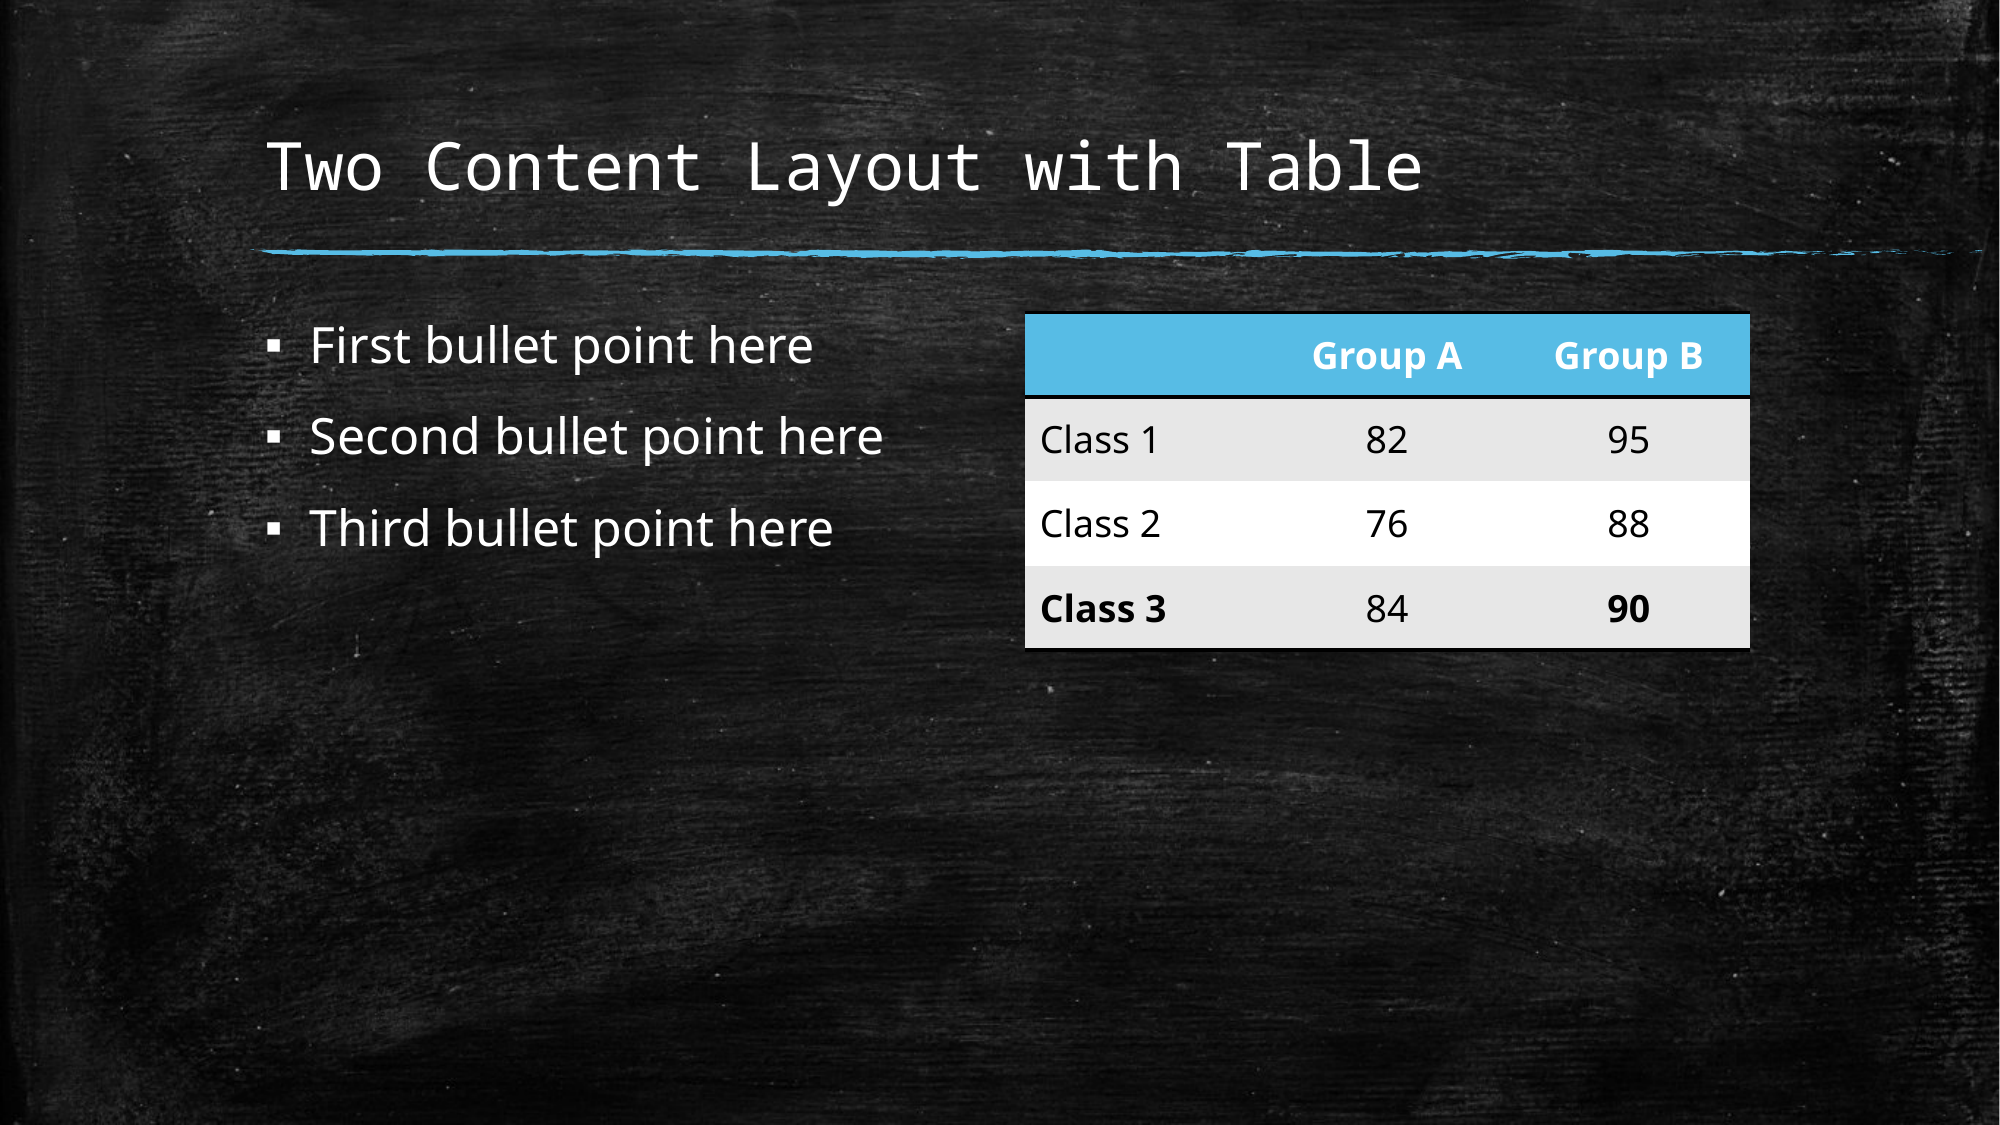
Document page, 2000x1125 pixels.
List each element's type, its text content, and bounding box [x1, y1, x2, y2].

table_cell Class 3 [1025, 566, 1266, 648]
table_cell Class 2 [1025, 481, 1266, 566]
table_cell 76 [1266, 481, 1508, 566]
table_cell 88 [1508, 481, 1750, 566]
list First bullet point here Second bullet point here Third bullet point here [249, 312, 975, 1013]
table_header Group A [1266, 314, 1508, 395]
table_cell 90 [1508, 566, 1750, 648]
table_cell 95 [1508, 399, 1750, 481]
table_cell 84 [1266, 566, 1508, 648]
table_header Group B [1508, 314, 1750, 395]
table_cell 82 [1266, 399, 1508, 481]
table_cell Class 1 [1025, 399, 1266, 481]
title Two Content Layout with Table [249, 45, 1750, 213]
table_header [1025, 314, 1266, 395]
